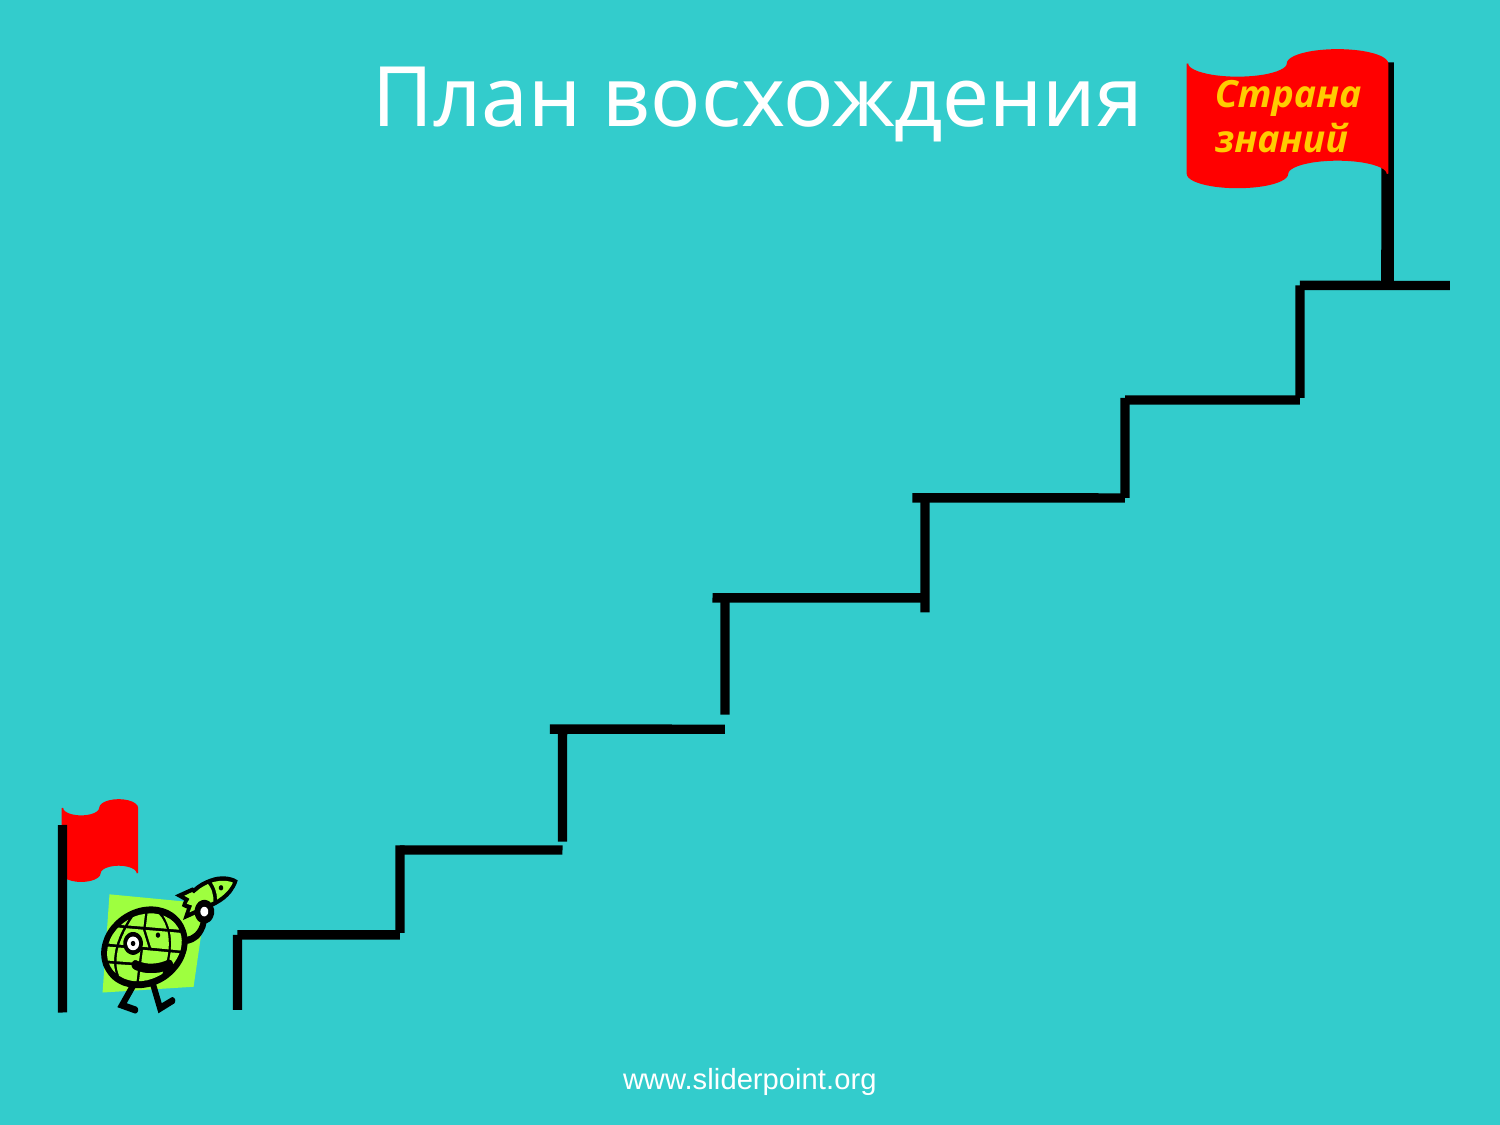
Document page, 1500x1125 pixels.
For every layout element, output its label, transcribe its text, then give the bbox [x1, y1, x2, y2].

text_box [62, 799, 138, 882]
picture [99, 874, 238, 1014]
title План восхождения [74, 47, 1426, 138]
footer www.sliderpoint.org [512, 1024, 988, 1103]
text_box [1287, 49, 1388, 62]
text_box Страна знаний [1200, 62, 1450, 168]
text_box [1187, 63, 1293, 188]
